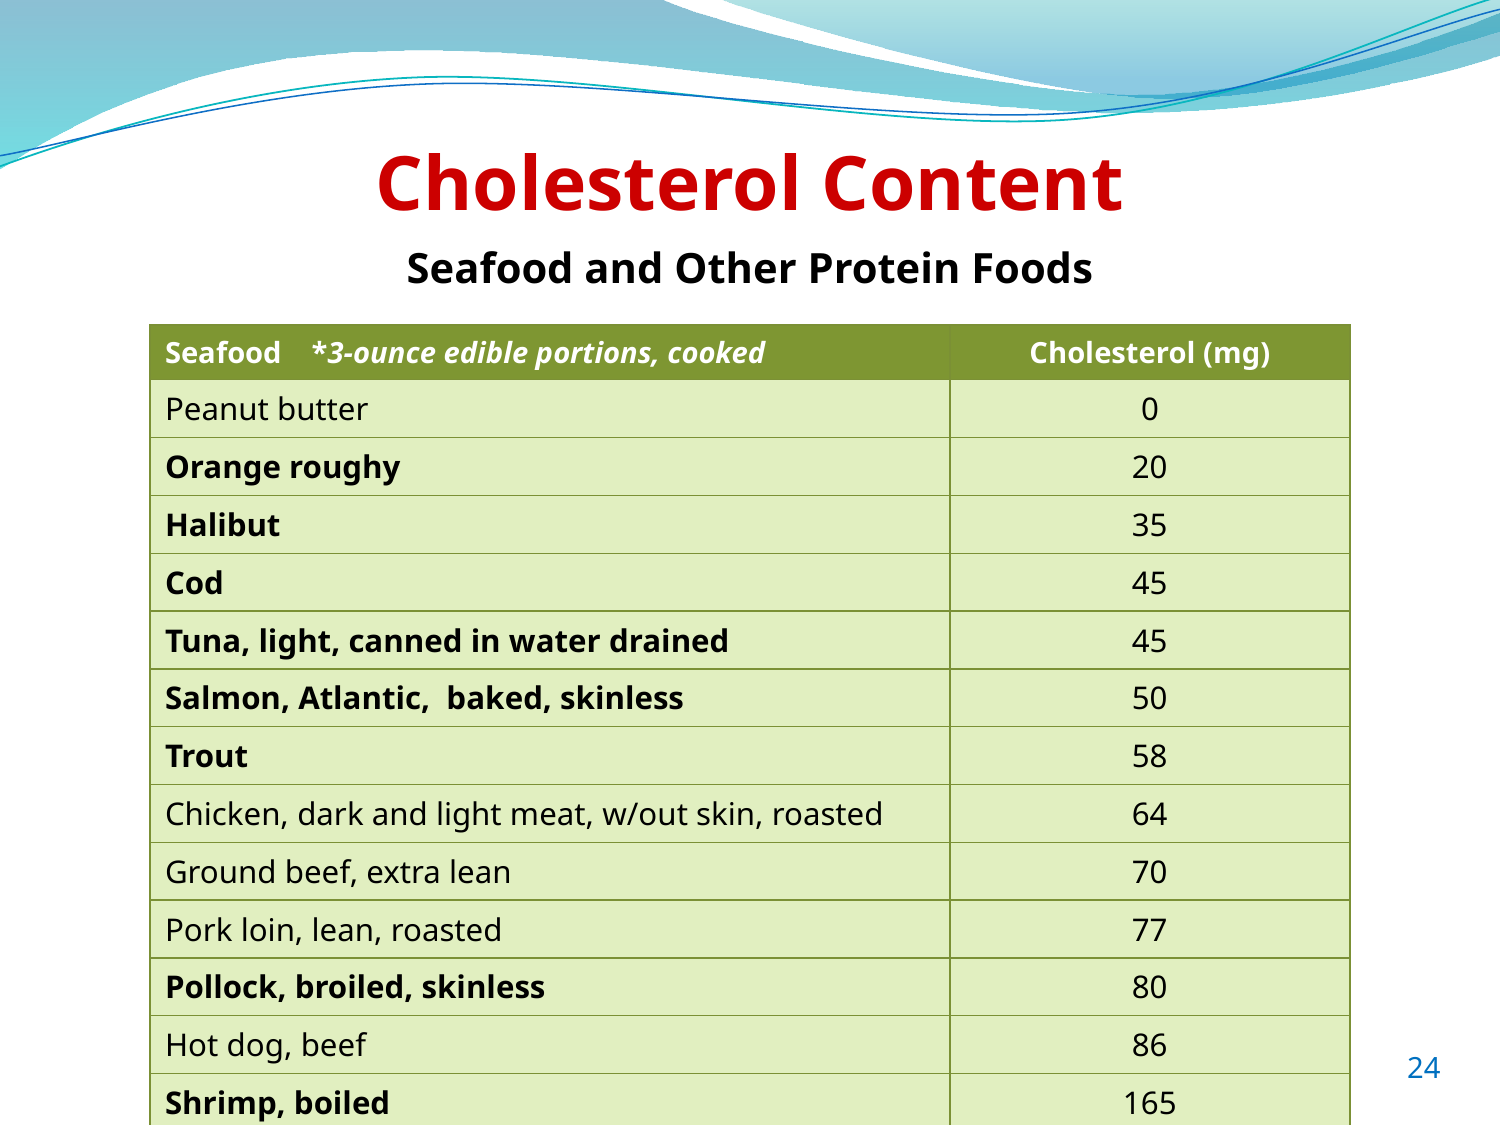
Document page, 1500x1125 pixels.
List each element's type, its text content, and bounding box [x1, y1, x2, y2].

table_cell Ground beef, extra lean [151, 843, 949, 899]
table_cell 20 [951, 438, 1349, 495]
table_cell Halibut [151, 496, 949, 553]
table_cell Tuna, light, canned in water drained [151, 612, 949, 668]
table_cell 77 [951, 901, 1349, 957]
table_cell 64 [951, 785, 1349, 842]
table_cell 86 [951, 1016, 1349, 1073]
table_header Cholesterol (mg) [951, 326, 1349, 379]
table_cell 35 [951, 496, 1349, 553]
table_cell Trout [151, 727, 949, 784]
table_cell 165 [951, 1074, 1349, 1125]
table_header Seafood *3-ounce edible portions, cooked [151, 326, 949, 379]
table_cell Orange roughy [151, 438, 949, 495]
table_cell Cod [151, 554, 949, 610]
table_cell 0 [951, 380, 1349, 437]
table_cell 58 [951, 727, 1349, 784]
text_box 24 [1349, 1012, 1498, 1125]
table_cell Pollock, broiled, skinless [151, 959, 949, 1015]
table_cell Pork loin, lean, roasted [151, 901, 949, 957]
table_cell 45 [951, 612, 1349, 668]
table_cell 70 [951, 843, 1349, 899]
table_cell 45 [951, 554, 1349, 610]
table_cell 50 [951, 670, 1349, 726]
table_cell Chicken, dark and light meat, w/out skin, roasted [151, 785, 949, 842]
table_cell Peanut butter [151, 380, 949, 437]
text_box Seafood and Other Protein Foods [12, 234, 1488, 300]
title Cholesterol Content [0, 0, 1500, 225]
table_cell Shrimp, boiled [151, 1074, 949, 1125]
table_cell Hot dog, beef [151, 1016, 949, 1073]
table_cell 80 [951, 959, 1349, 1015]
table_cell Salmon, Atlantic, baked, skinless [151, 670, 949, 726]
